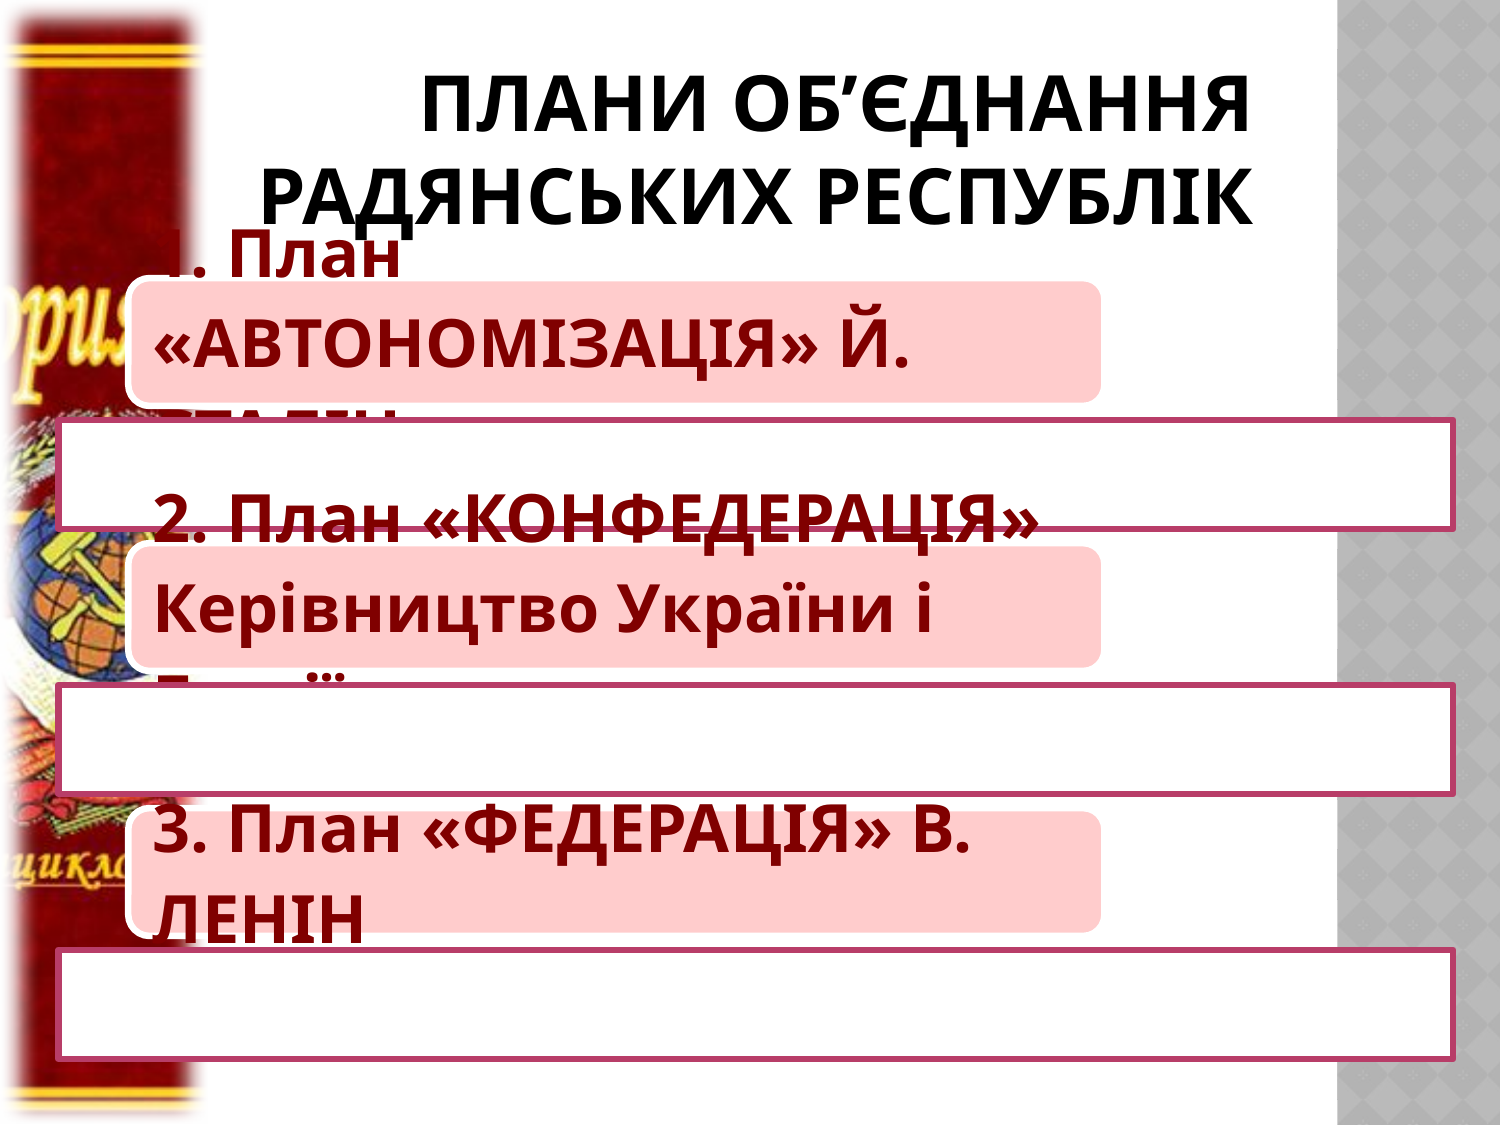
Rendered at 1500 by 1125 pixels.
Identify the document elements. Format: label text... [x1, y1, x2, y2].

picture [0, 0, 209, 1125]
title ПЛАНИ ОБ’ЄДНАННЯ РАДЯНСЬКИХ РЕСПУБЛІК [214, 52, 1263, 240]
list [58, 263, 1454, 1060]
